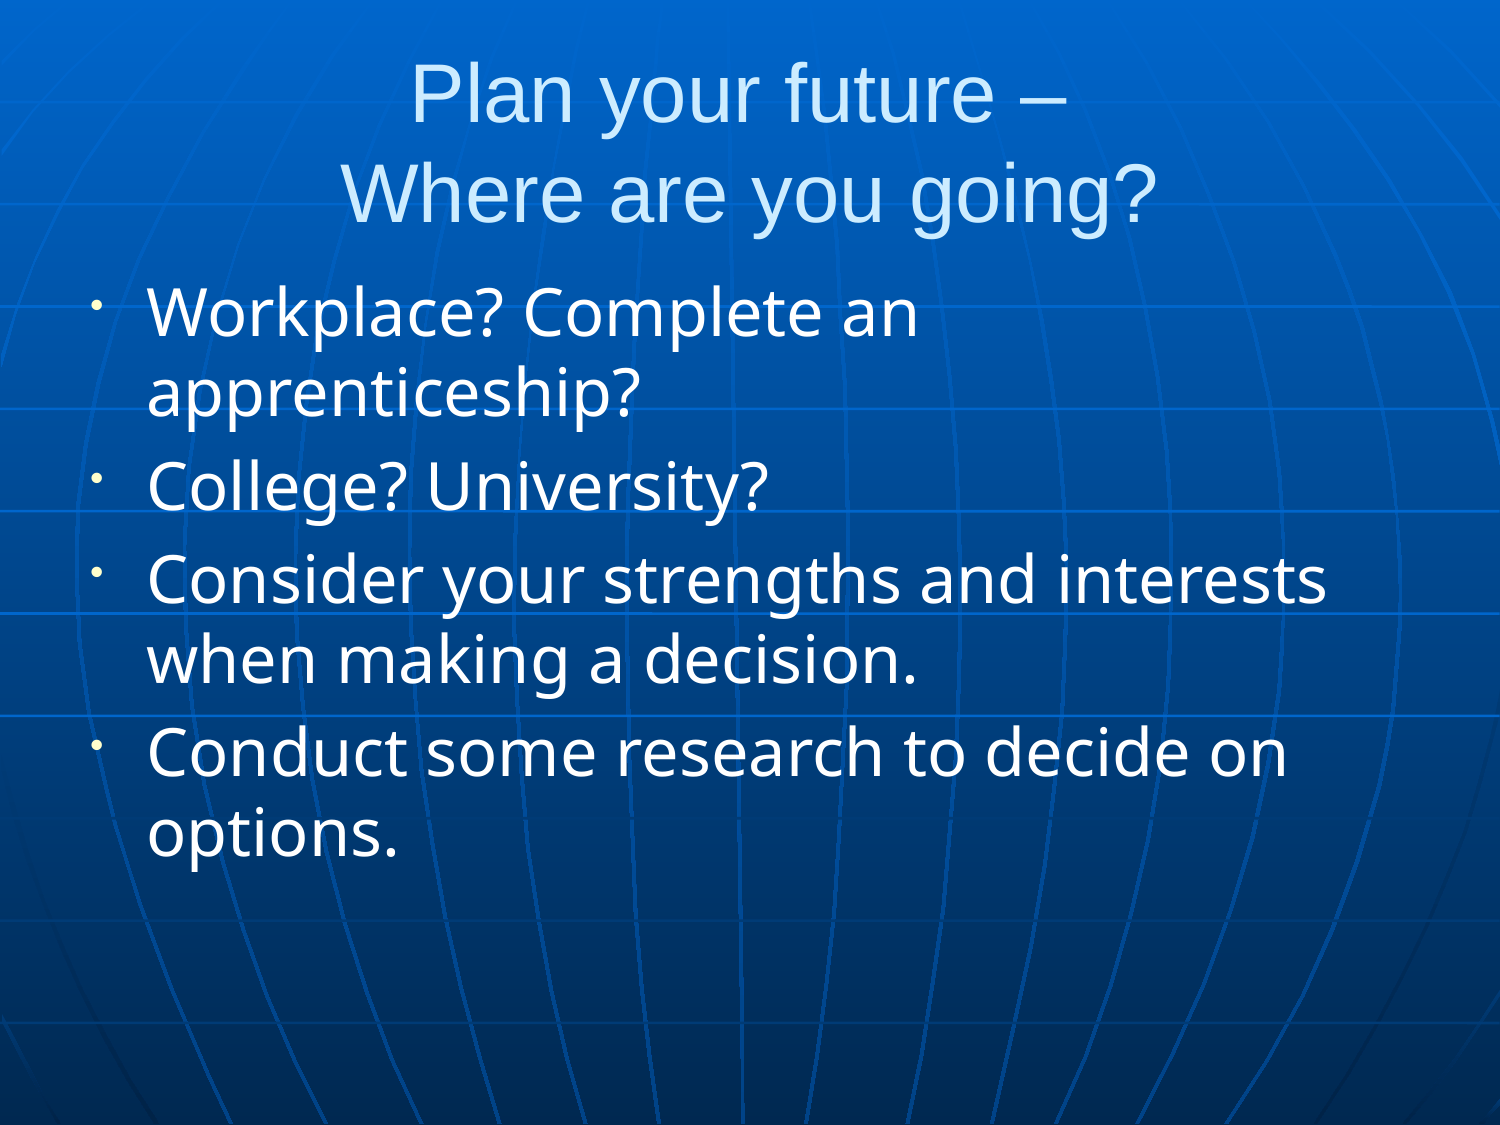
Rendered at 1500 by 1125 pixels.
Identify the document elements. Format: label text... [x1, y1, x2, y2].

title Plan your future – Where are you going? [74, 45, 1426, 233]
list Workplace? Complete an apprenticeship? College? University? Consider your strengths and interests when making a decision. Conduct some research to decide on options. [74, 262, 1426, 1006]
